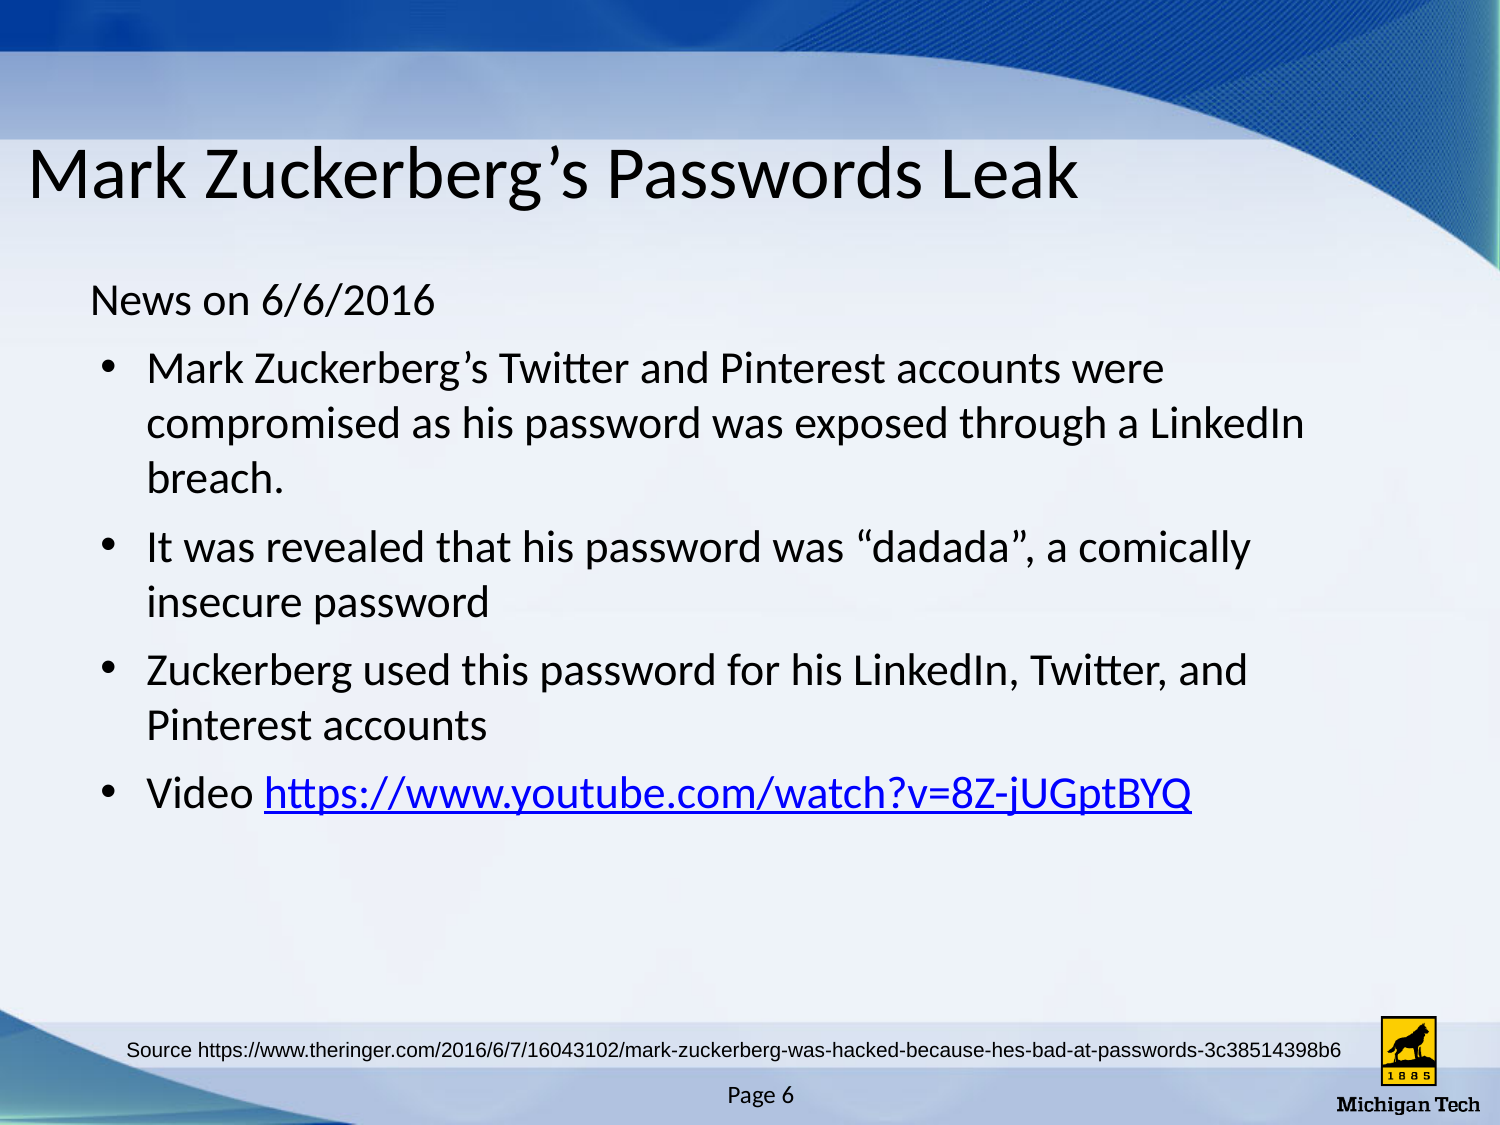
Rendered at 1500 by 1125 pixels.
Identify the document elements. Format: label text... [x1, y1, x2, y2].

text_box Source https://www.theringer.com/2016/6/7/16043102/mark-zuckerberg-was-hacked-because-hes-bad-at-passwords-3c38514398b6 [111, 1029, 1375, 1069]
picture [0, 0, 1500, 1125]
title Mark Zuckerberg’s Passwords Leak [12, 75, 1263, 263]
list News on 6/6/2016 Mark Zuckerberg’s Twitter and Pinterest accounts were compromised as his password was exposed through a LinkedIn breach. It was revealed that his password was “dadada”, a comically insecure password Zuckerberg used this password for his LinkedIn, Twitter, and Pinterest accounts Video https://www.youtube.com/watch?v=8Z-jUGptBYQ [75, 262, 1425, 1063]
